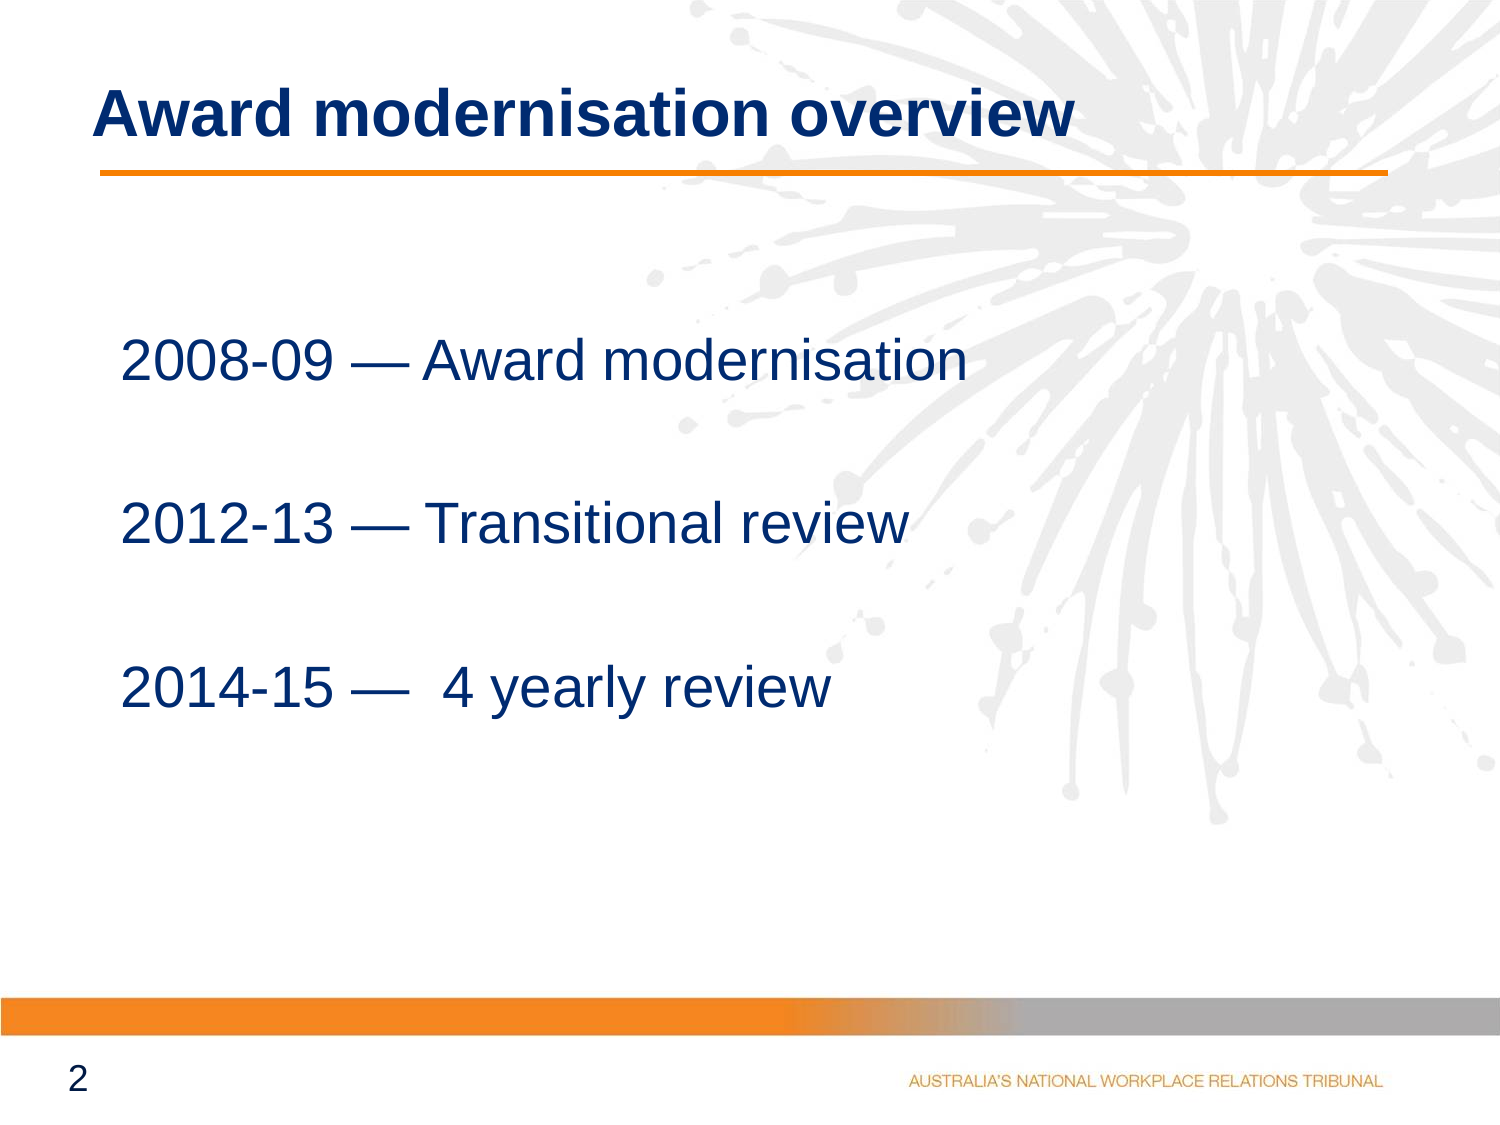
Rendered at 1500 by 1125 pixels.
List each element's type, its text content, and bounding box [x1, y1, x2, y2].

picture [0, 0, 1500, 1125]
list 2008-09 — Award modernisation 2012-13 — Transitional review 2014-15 — 4 yearly review [76, 314, 1388, 988]
title Award modernisation overview [76, 0, 1352, 220]
slide_number 2 [53, 1046, 404, 1107]
